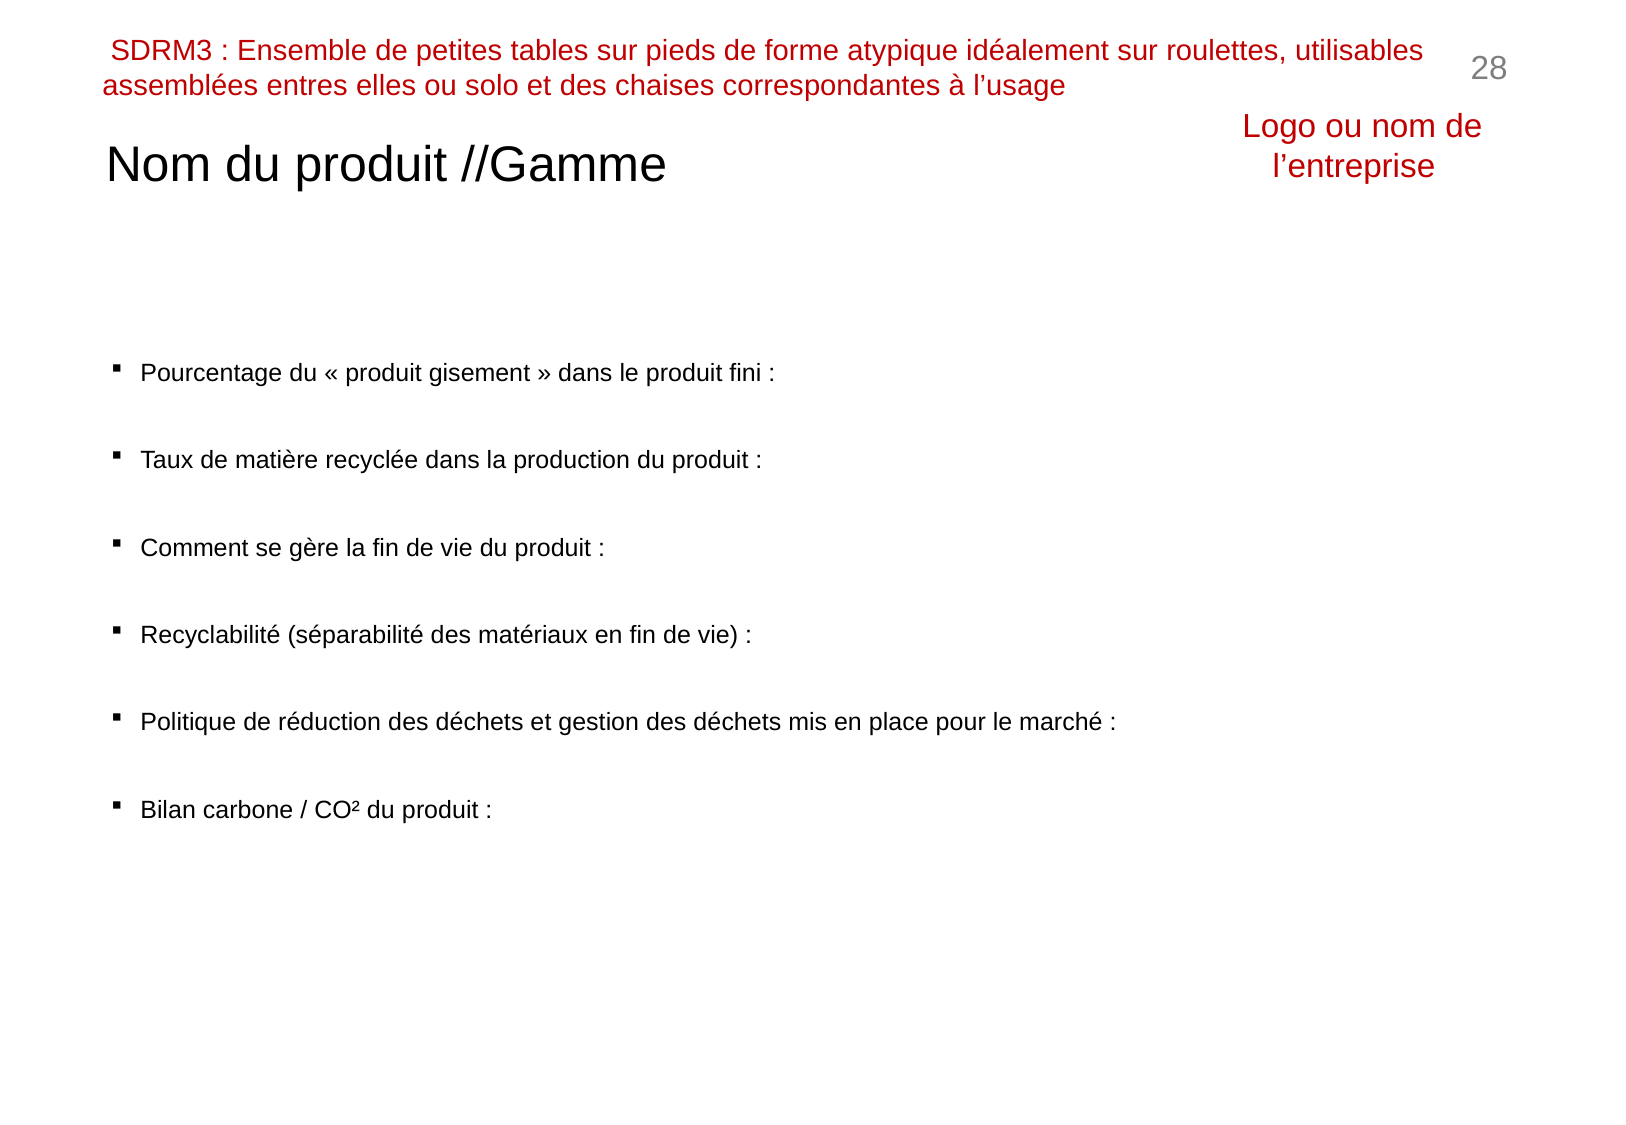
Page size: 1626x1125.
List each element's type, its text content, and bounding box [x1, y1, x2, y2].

text_box Logo ou nom de l’entreprise [1141, 91, 1567, 197]
text_box Pourcentage du « produit gisement » dans le produit fini : Taux de matière recyclée dans la production du produit : Comment se gère la fin de vie du produit : Recyclabilité (séparabilité des matériaux en fin de vie) : Politique de réduction des déchets et gestion des déchets mis en place pour le marché : Bilan carbone / CO² du produit : [81, 304, 1333, 1067]
title SDRM3 : Ensemble de petites tables sur pieds de forme atypique idéalement sur roulettes, utilisables assemblées entres elles ou solo et des chaises correspondantes à l’usage [102, 19, 1426, 109]
slide_number 28 [1426, 19, 1523, 91]
list Nom du produit //Gamme [91, 109, 1523, 215]
